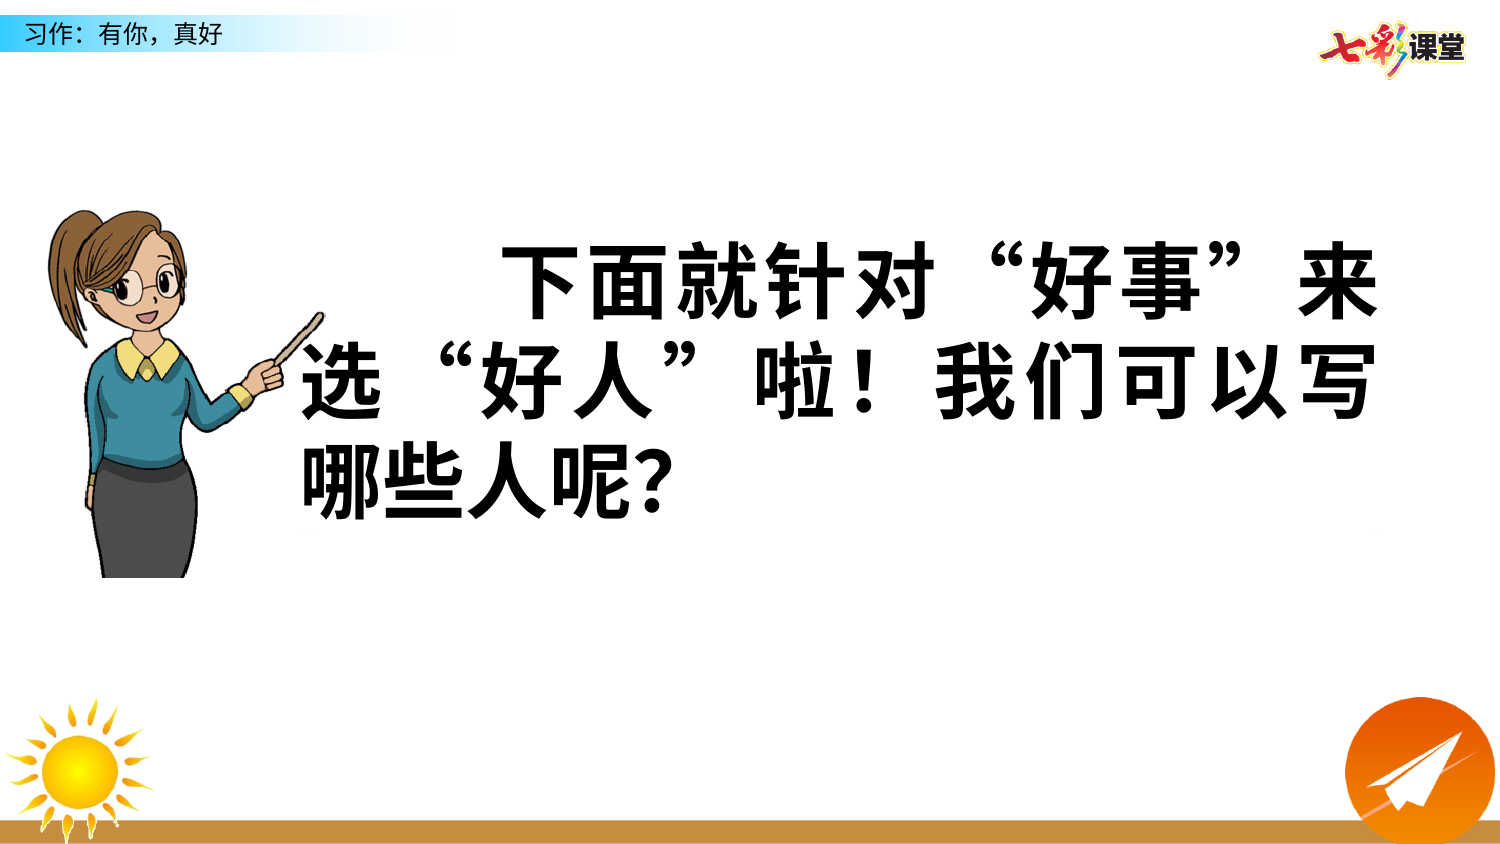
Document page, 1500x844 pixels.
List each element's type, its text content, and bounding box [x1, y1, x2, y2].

text_box 下面就针对“好事”来选“好人”啦！我们可以写哪些人呢？ [329, 259, 1358, 502]
picture [1316, 20, 1468, 80]
text_box 我受欺负时，你来保护我 [329, 255, 1363, 506]
text_box 我觉得李老师您像妈妈。记得一次上语文课，您叫我读第1自然段。我毫不犹豫地站起来高声朗读，当我读到第三个字“晓”时，因为不会读就停在那里默默地期待着您。您亲切地说：“这个字读xiǎo，‘春晓’的‘晓’。记住，如果你下次遇到不认识的字，还可以问问‘小老师’——字典。不能只等着老师来教，要学会主动学习哟！”您的话语是那样柔和，又是那样真诚，让我从心里涌起阵阵的敬重之情。从那以后，每每我遇到不懂的字，就忘不了问问“小老师”——字典啦！ [329, 252, 1366, 509]
picture [1345, 697, 1495, 844]
picture [46, 208, 326, 579]
picture [5, 697, 155, 844]
